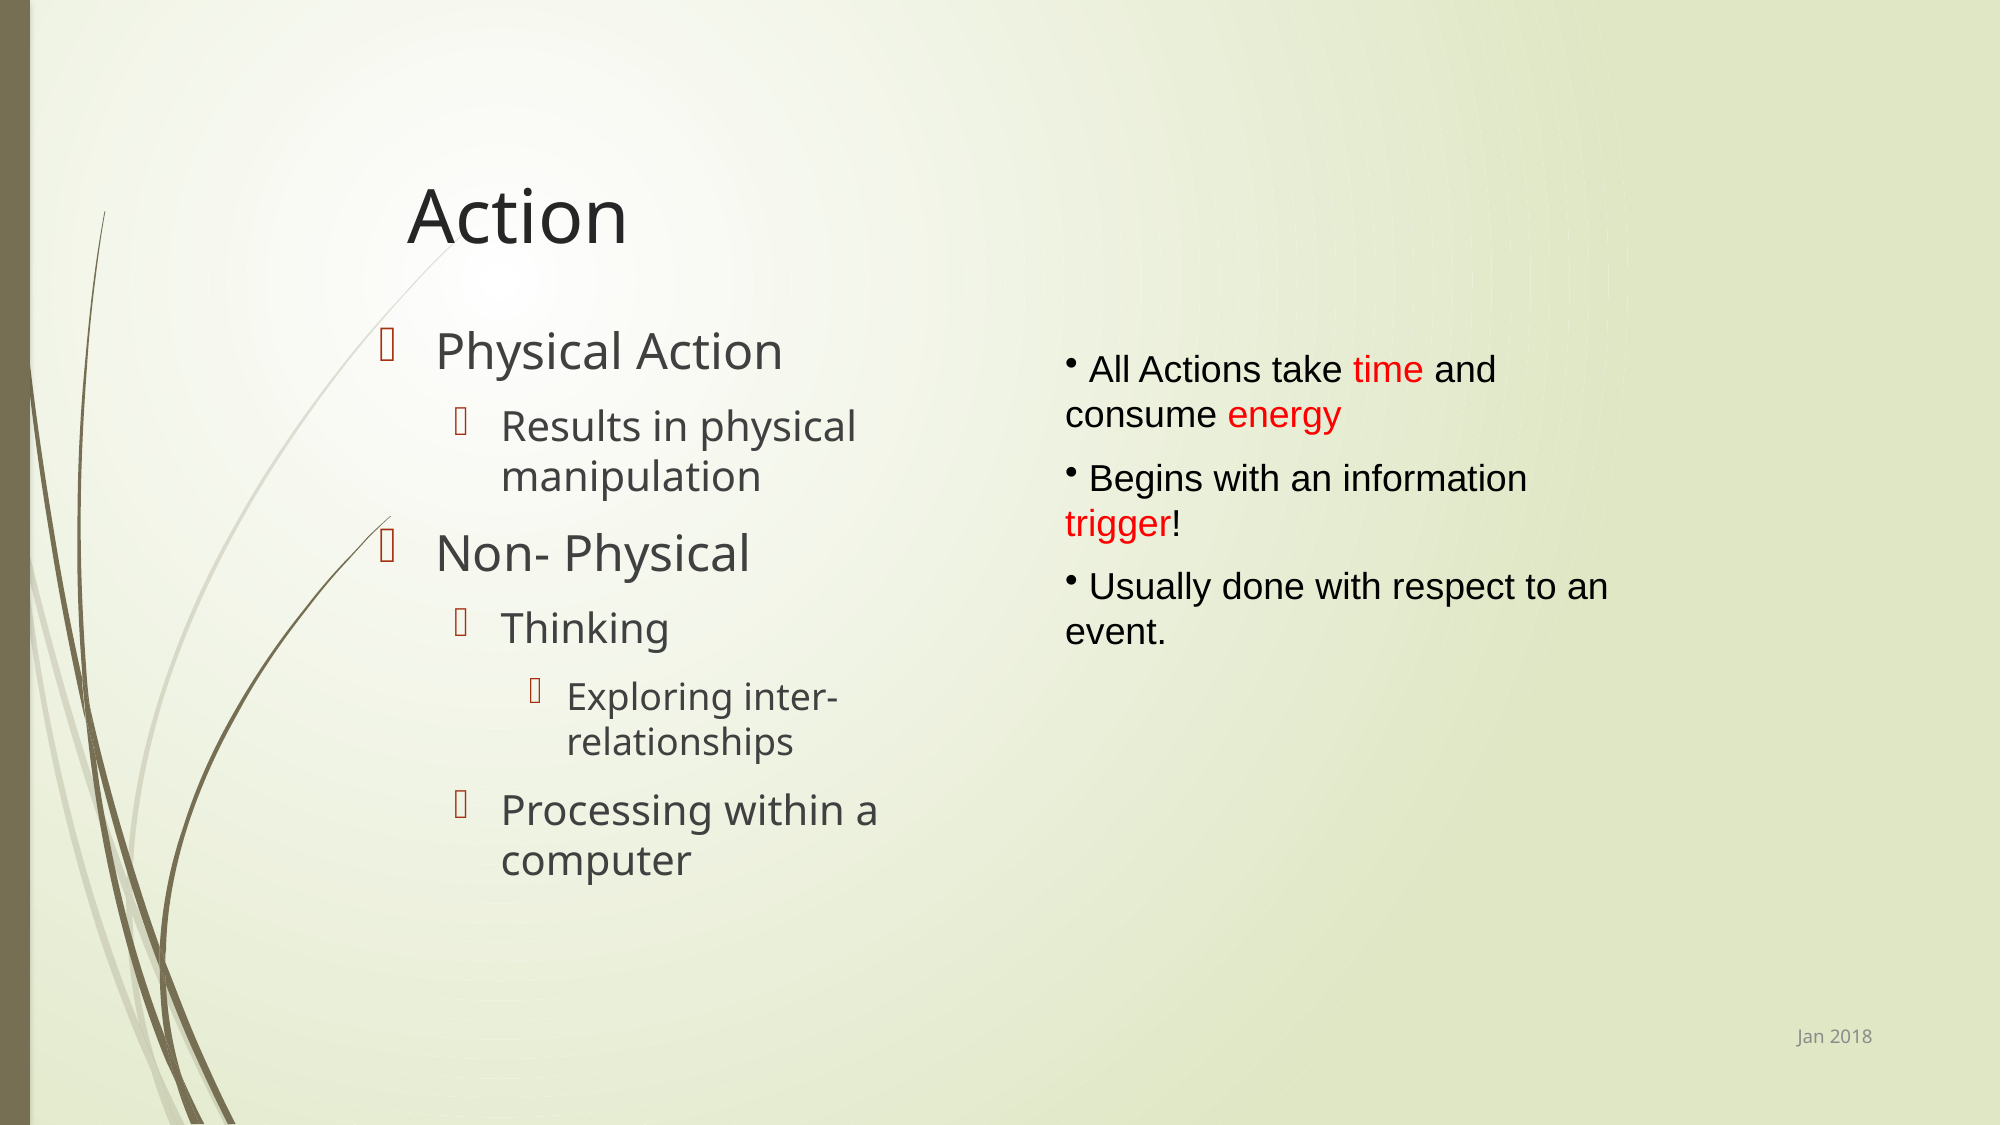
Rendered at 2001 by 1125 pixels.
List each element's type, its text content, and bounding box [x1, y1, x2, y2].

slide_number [1699, 1005, 1888, 1067]
text_box All Actions take time and consume energy Begins with an information trigger! Usually done with respect to an event. [1050, 337, 1663, 660]
list Physical Action Results in physical manipulation Non- Physical Thinking Exploring inter-relationships Processing within a computer [363, 311, 989, 987]
title Action [392, 141, 1732, 267]
